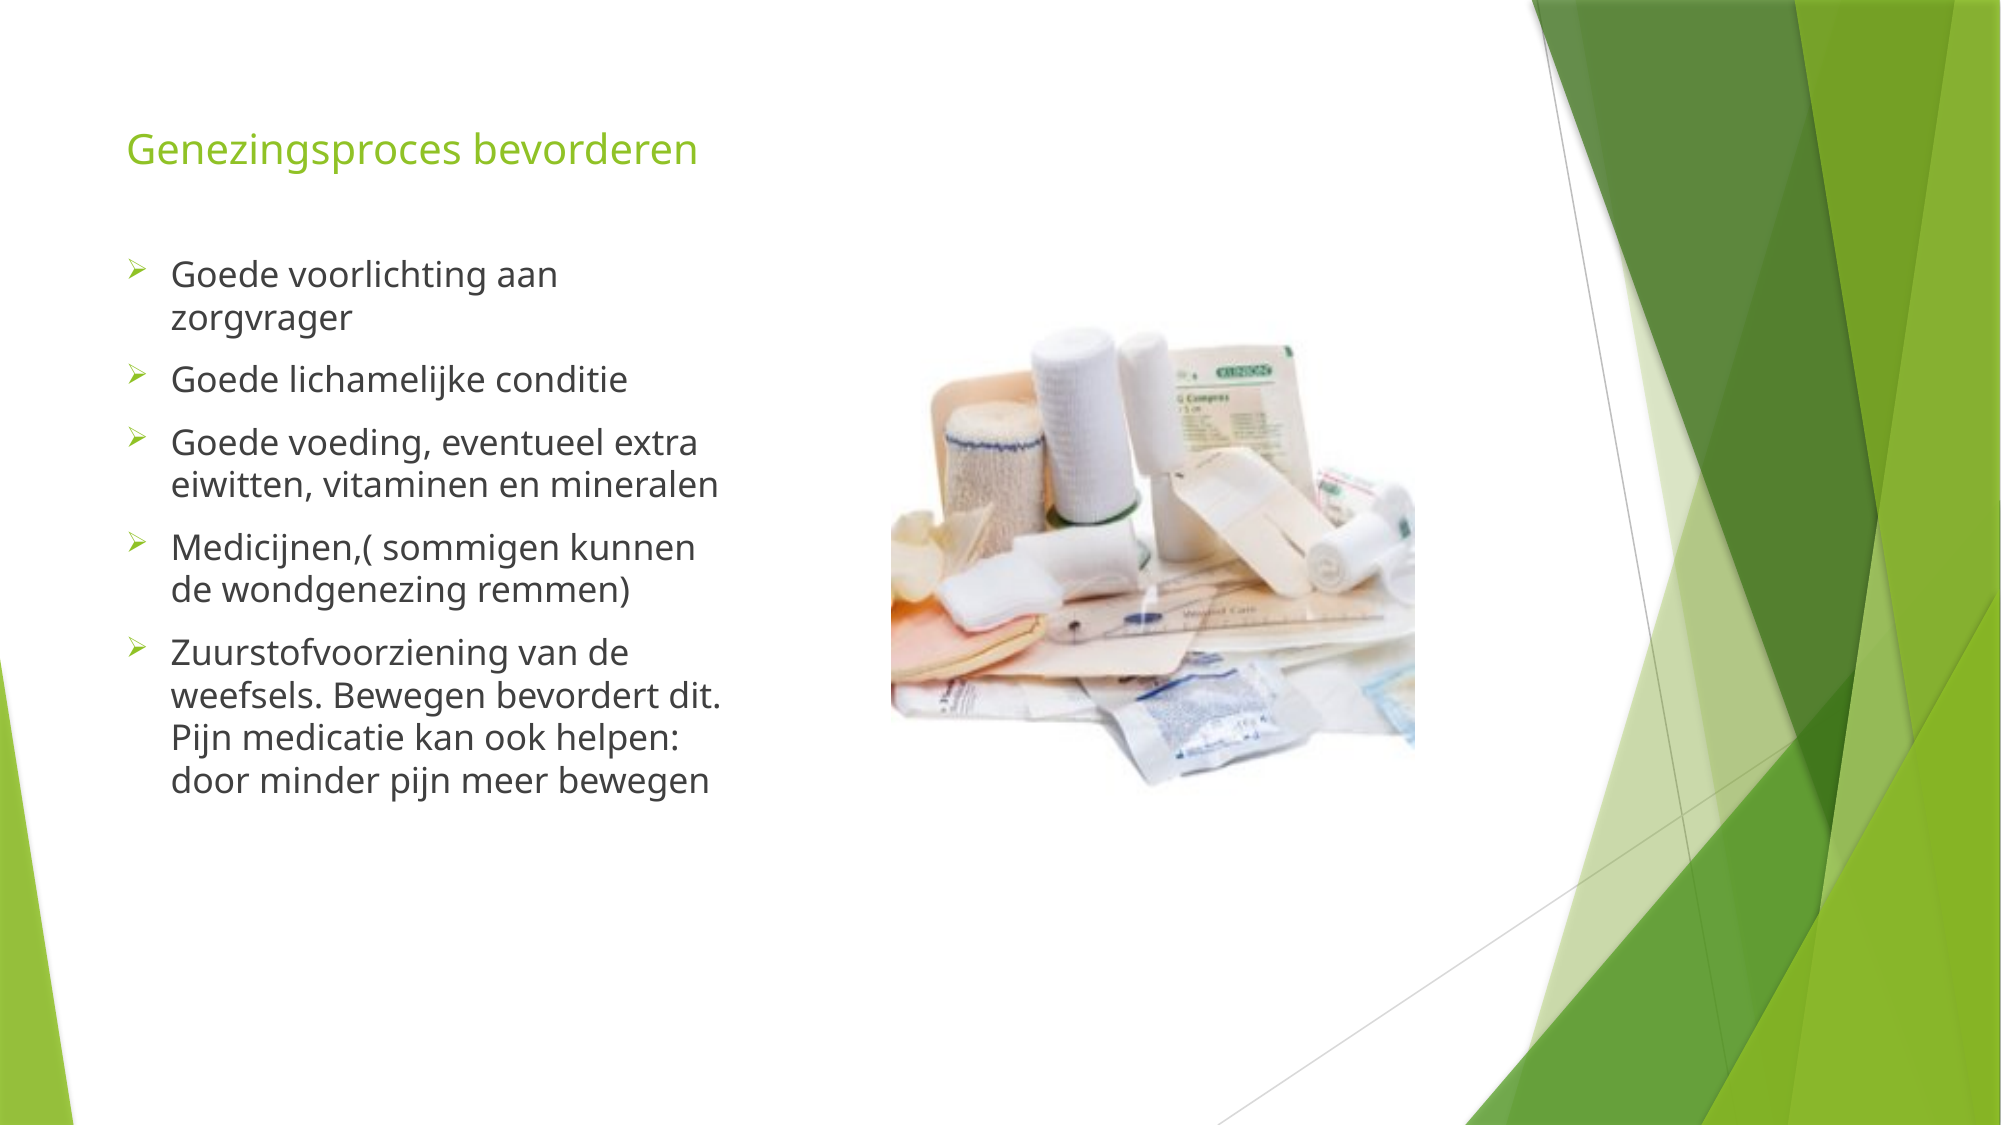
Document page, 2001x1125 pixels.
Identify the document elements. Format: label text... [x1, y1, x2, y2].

title Genezingsproces bevorderen [111, 47, 744, 180]
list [890, 213, 1415, 832]
list Goede voorlichting aan zorgvrager Goede lichamelijke conditie Goede voeding, eventueel extra eiwitten, vitaminen en mineralen Medicijnen,( sommigen kunnen de wondgenezing remmen) Zuurstofvoorziening van de weefsels. Bewegen bevordert dit. Pijn medicatie kan ook helpen: door minder pijn meer bewegen [111, 244, 744, 880]
